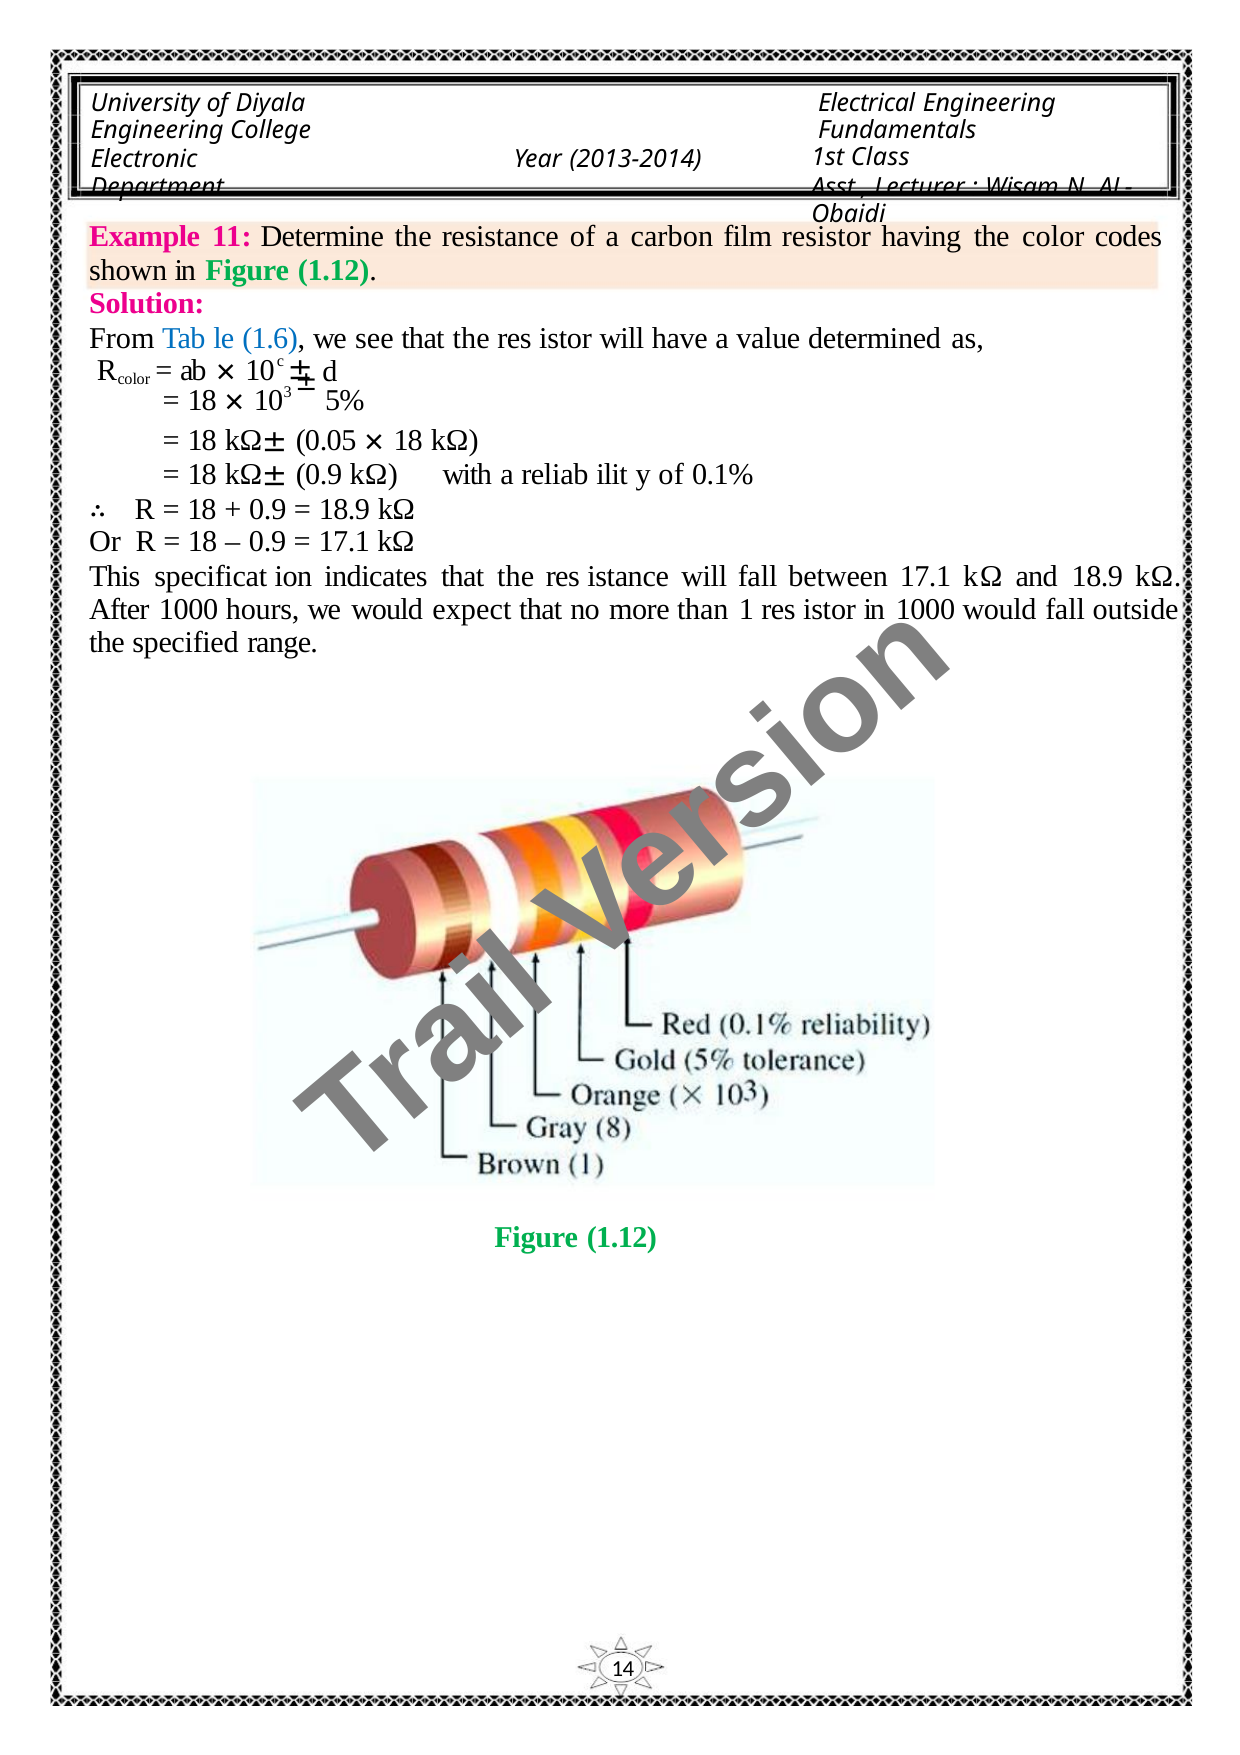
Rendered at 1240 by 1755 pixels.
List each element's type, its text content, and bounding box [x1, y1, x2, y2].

text_box Year (2013-2014) [513, 145, 705, 173]
text_box From Tab le (1.6), we see that the res istor will have a value determined as, [89, 321, 1086, 355]
text_box [50, 49, 1193, 1706]
text_box 14 [611, 1652, 670, 1681]
text_box University of Diyala Engineering College Electronic Department [90, 89, 332, 201]
text_box Electrical Engineering Fundamentals 1st Class Asst., Lecturer : Wisam N. AL-Obaidi [811, 89, 1204, 220]
text_box = 18 × 103 ± 5% [162, 384, 405, 420]
text_box = 18 kΩ± (0.05 × 18 kΩ) = 18 kΩ± (0.9 kΩ) with a reliab ilit y of 0.1% ∴ R = 18 + 0.9 = 18.9 kΩ [89, 421, 824, 526]
text_box Trail Version [246, 543, 993, 1211]
text_box d [322, 354, 383, 384]
text_box This specificat ion indicates that the res istance will fall between 17.1 kΩ and 18.9 kΩ. After 1000 hours, we would expect that no more than 1 res istor in 1000 would fall outside the specified range. [893, 559, 1240, 659]
text_box This specificat ion indicates that the res istance will fall between 17.1 kΩ and 18.9 kΩ. After 1000 hours, we would expect that no more than 1 res istor in 1000 would fall outside the specified range. [89, 559, 858, 659]
text_box Example 11: Determine the resistance of a carbon film resistor having the color codes shown in Figure (1.12). Solution: [89, 220, 1240, 320]
text_box Rcolor = ab × 10 [96, 352, 276, 388]
text_box Figure (1.12) [494, 1220, 702, 1254]
text_box c ± [276, 350, 360, 384]
text_box Or R = 18 – 0.9 = 17.1 kΩ [89, 525, 456, 558]
